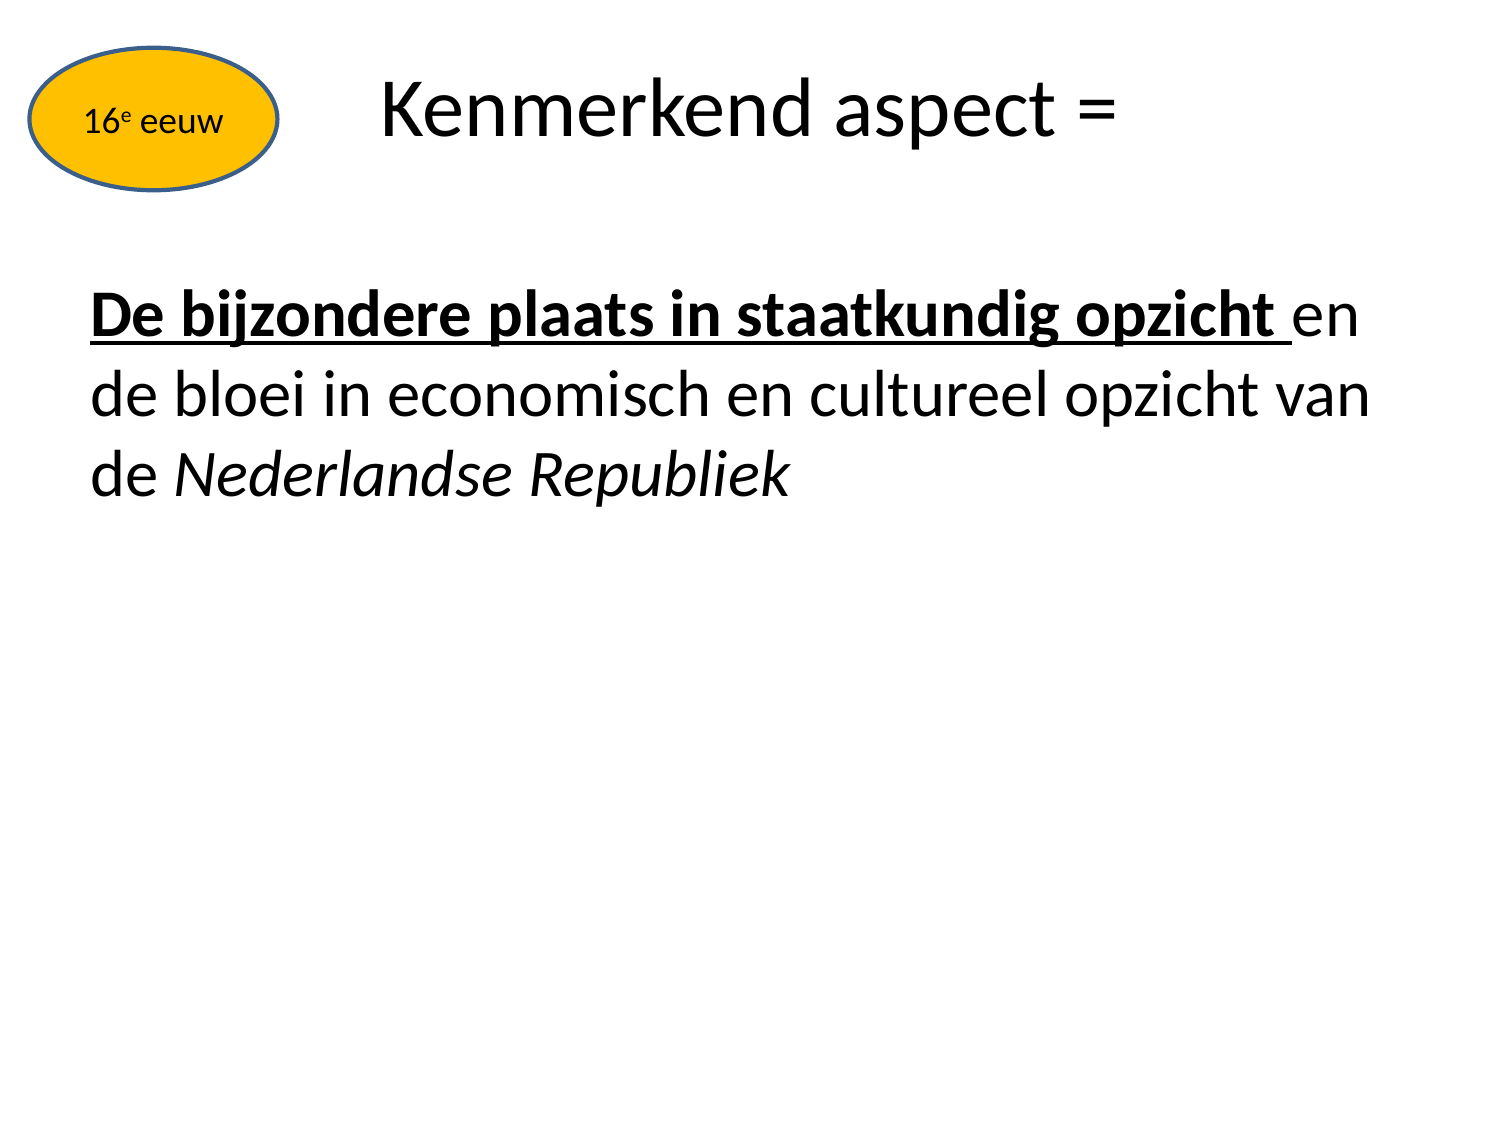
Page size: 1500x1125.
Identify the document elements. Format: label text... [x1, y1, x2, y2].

text_box 16e eeuw [27, 45, 280, 193]
list De bijzondere plaats in staatkundig opzicht en de bloei in economisch en cultureel opzicht van de Nederlandse Republiek [75, 262, 1425, 1005]
title Kenmerkend aspect = [75, 45, 1425, 262]
